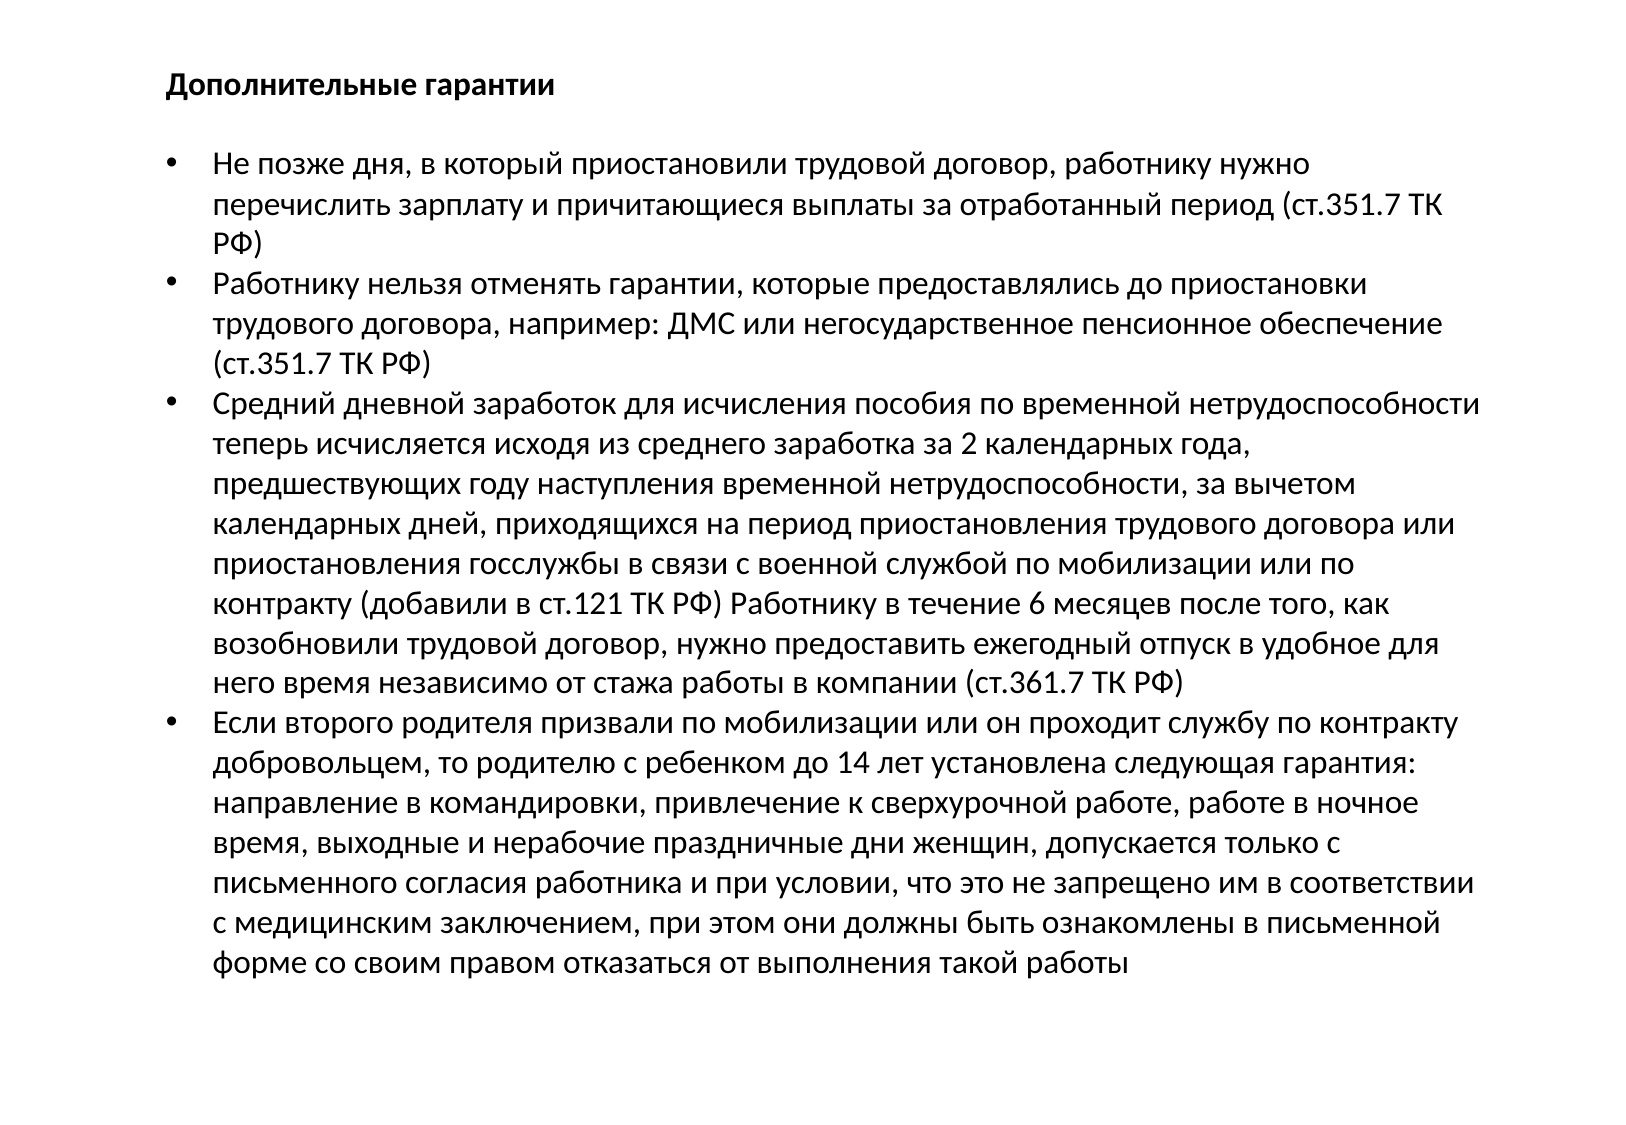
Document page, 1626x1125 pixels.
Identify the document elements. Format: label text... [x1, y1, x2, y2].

text_box Дополнительные гарантии Не позже дня, в который приостановили трудовой договор, работнику нужно перечислить зарплату и причитающиеся выплаты за отработанный период (ст.351.7 ТК РФ) Работнику нельзя отменять гарантии, которые предоставлялись до приостановки трудового договора, например: ДМС или негосударственное пенсионное обеспечение (ст.351.7 ТК РФ) Средний дневной заработок для исчисления пособия по временной нетрудоспособности теперь исчисляется исходя из среднего заработка за 2 календарных года, предшествующих году наступления временной нетрудоспособности, за вычетом календарных дней, приходящихся на период приостановления трудового договора или приостановления госслужбы в связи с военной службой по мобилизации или по контракту (добавили в ст.121 ТК РФ) Работнику в течение 6 месяцев после того, как возобновили трудовой договор, нужно предоставить ежегодный отпуск в удобное для него время независимо от стажа работы в компании (ст.361.7 ТК РФ) Если второго родителя призвали по мобилизации или он проходит службу по контракту добровольцем, то родителю с ребенком до 14 лет установлена следующая гарантия: направление в командировки, привлечение к сверхурочной работе, работе в ночное время, выходные и нерабочие праздничные дни женщин, допускается только с письменного согласия работника и при условии, что это не запрещено им в соответствии с медицинским заключением, при этом они должны быть ознакомлены в письменной форме со своим правом отказаться от выполнения такой работы [151, 54, 1510, 1090]
